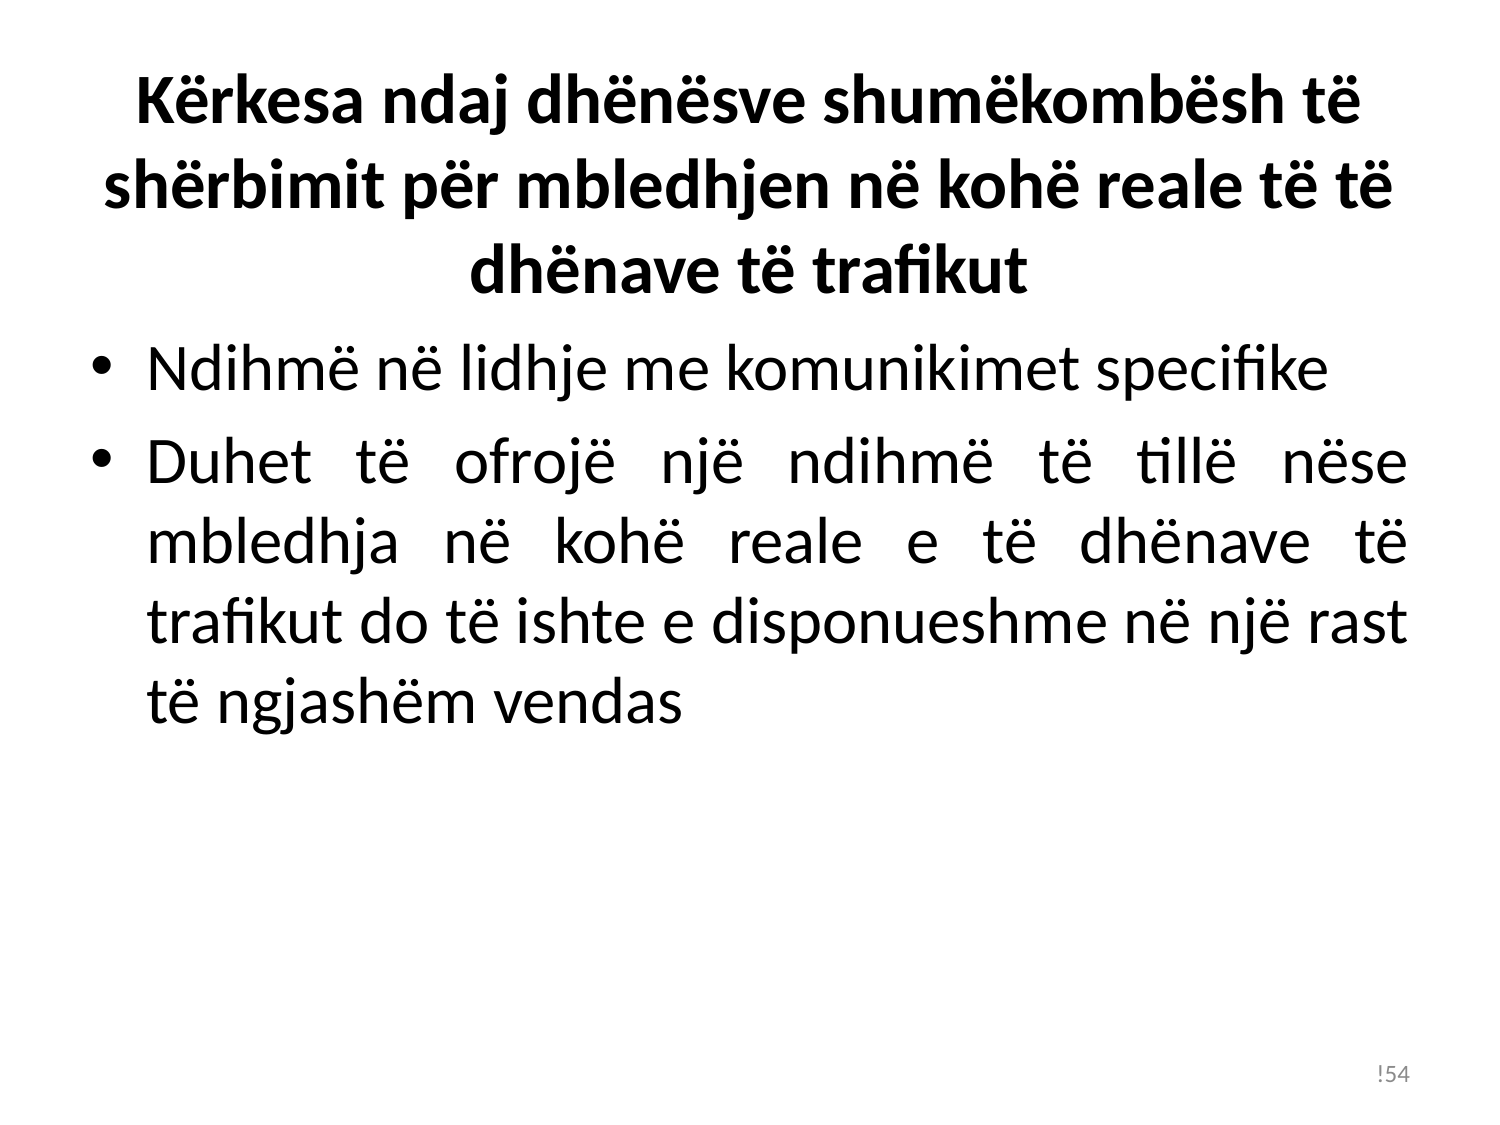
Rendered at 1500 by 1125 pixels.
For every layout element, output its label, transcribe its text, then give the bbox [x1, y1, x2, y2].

title Kërkesa ndaj dhënësve shumëkombësh të shërbimit për mbledhjen në kohë reale të të dhënave të trafikut [75, 45, 1425, 233]
list Ndihmë në lidhje me komunikimet specifike Duhet të ofrojë një ndihmë të tillë nëse mbledhja në kohë reale e të dhënave të trafikut do të ishte e disponueshme në një rast të ngjashëm vendas [75, 316, 1425, 1005]
slide_number !54 [1074, 1042, 1425, 1103]
